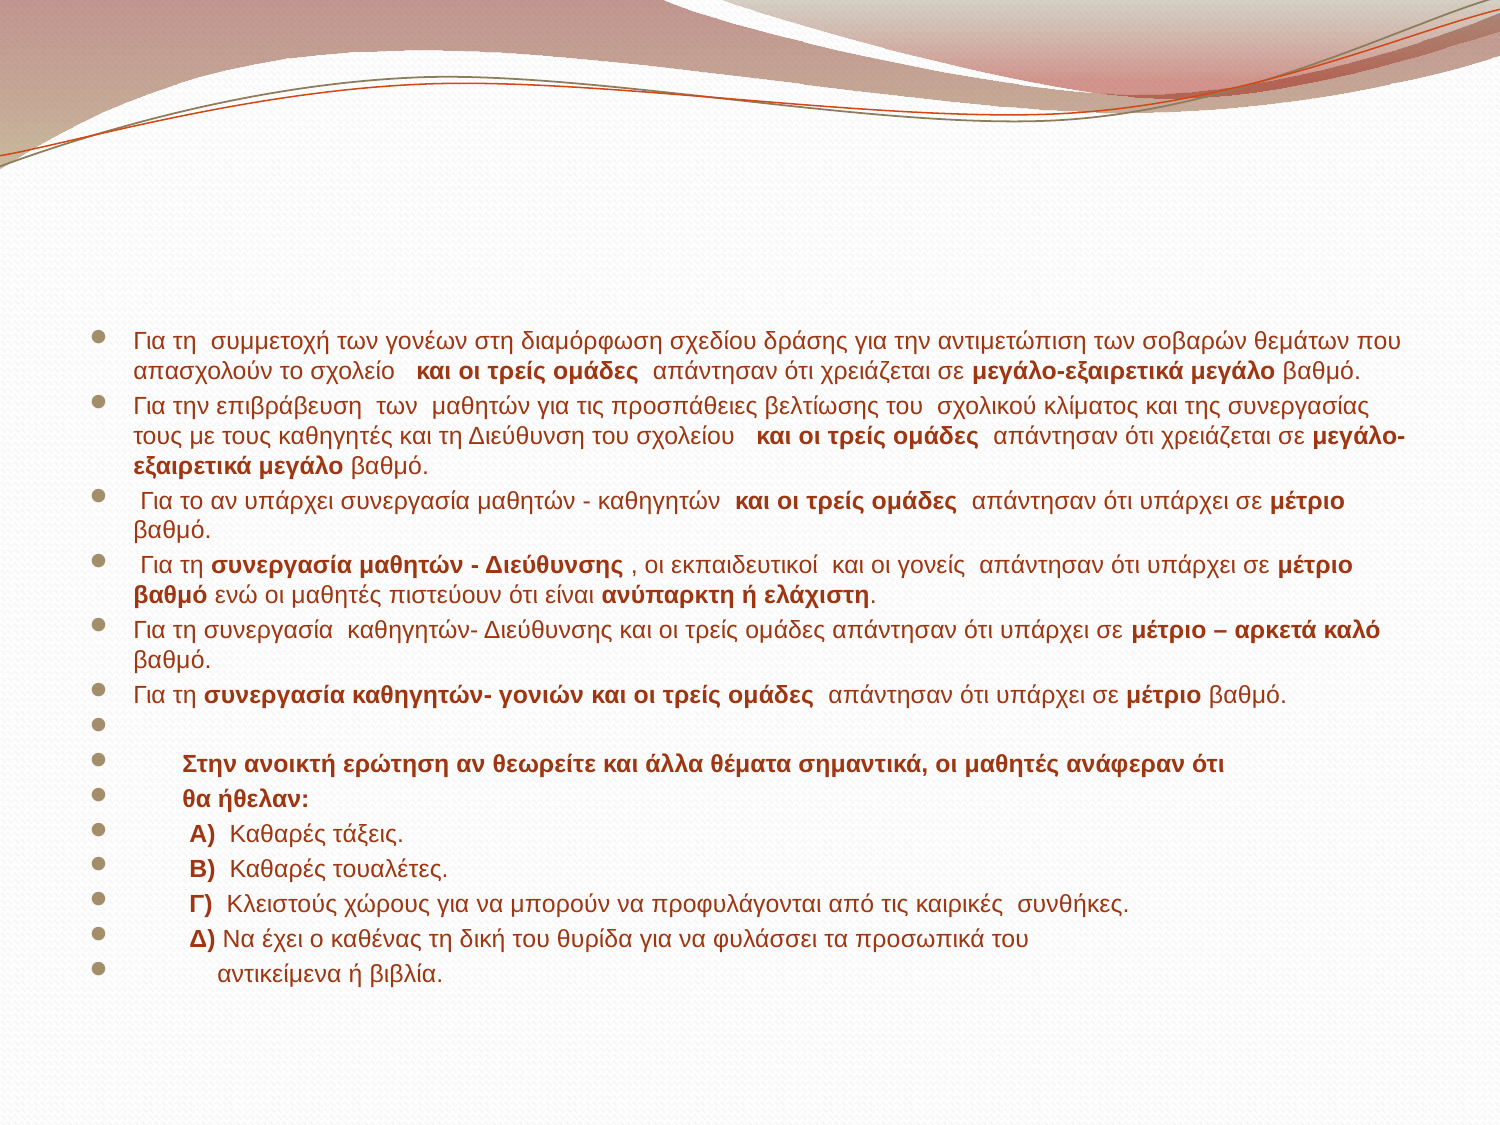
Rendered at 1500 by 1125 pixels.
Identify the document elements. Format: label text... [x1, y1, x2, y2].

list Για τη συμμετοχή των γονέων στη διαμόρφωση σχεδίου δράσης για την αντιμετώπιση των σοβαρών θεμάτων που απασχολούν το σχολείο και οι τρείς ομάδες απάντησαν ότι χρειάζεται σε μεγάλο-εξαιρετικά μεγάλο βαθμό. Για την επιβράβευση των μαθητών για τις προσπάθειες βελτίωσης του σχολικού κλίματος και της συνεργασίας τους με τους καθηγητές και τη Διεύθυνση του σχολείου και οι τρείς ομάδες απάντησαν ότι χρειάζεται σε μεγάλο-εξαιρετικά μεγάλο βαθμό. Για το αν υπάρχει συνεργασία μαθητών - καθηγητών και οι τρείς ομάδες απάντησαν ότι υπάρχει σε μέτριο βαθμό. Για τη συνεργασία μαθητών - Διεύθυνσης , οι εκπαιδευτικοί και οι γονείς απάντησαν ότι υπάρχει σε μέτριο βαθμό ενώ οι μαθητές πιστεύουν ότι είναι ανύπαρκτη ή ελάχιστη. Για τη συνεργασία καθηγητών- Διεύθυνσης και οι τρείς ομάδες απάντησαν ότι υπάρχει σε μέτριο – αρκετά καλό βαθμό. Για τη συνεργασία καθηγητών- γονιών και οι τρείς ομάδες απάντησαν ότι υπάρχει σε μέτριο βαθμό. Στην ανοικτή ερώτηση αν θεωρείτε και άλλα θέματα σημαντικά, οι μαθητές ανάφεραν ότι θα ήθελαν: Α) Καθαρές τάξεις. Β) Καθαρές τουαλέτες. Γ) Κλειστούς χώρους για να μπορούν να προφυλάγονται από τις καιρικές συνθήκες. Δ) Να έχει ο καθένας τη δική του θυρίδα για να φυλάσσει τα προσωπικά του αντικείμενα ή βιβλία. [75, 317, 1425, 1038]
